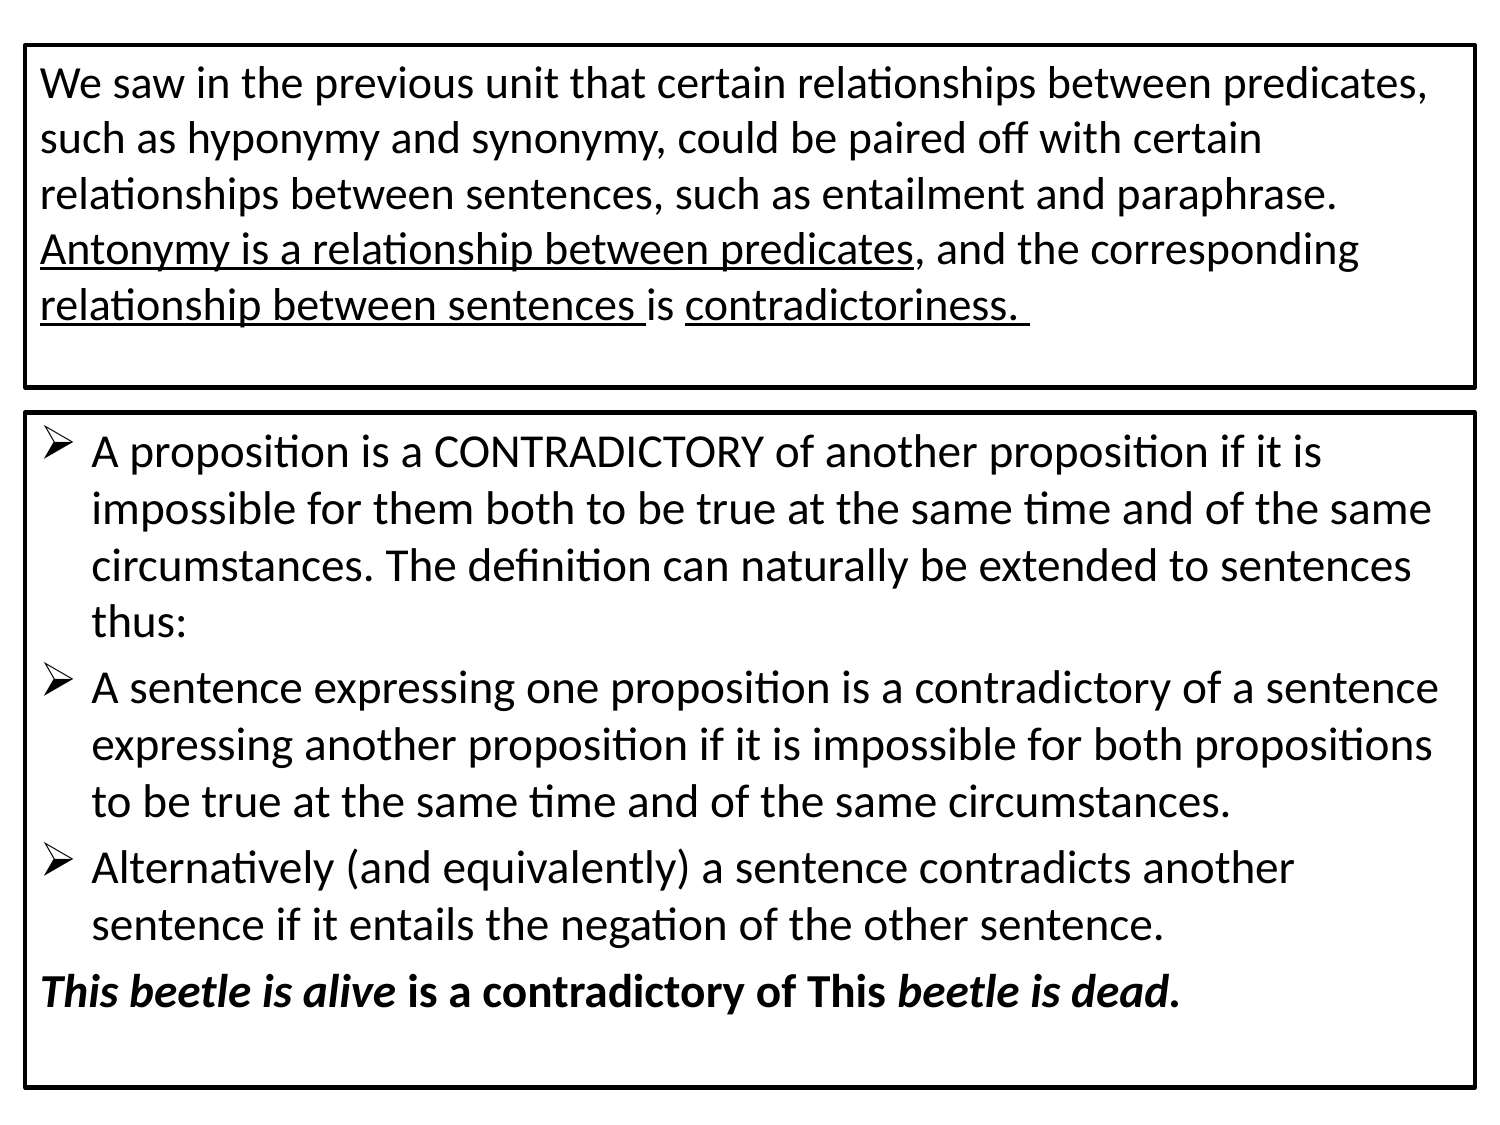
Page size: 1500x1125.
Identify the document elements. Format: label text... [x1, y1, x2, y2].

list A proposition is a CONTRADICTORY of another proposition if it is impossible for them both to be true at the same time and of the same circumstances. The definition can naturally be extended to sentences thus: A sentence expressing one proposition is a contradictory of a sentence expressing another proposition if it is impossible for both propositions to be true at the same time and of the same circumstances. Alternatively (and equivalently) a sentence contradicts another sentence if it entails the negation of the other sentence. This beetle is alive is a contradictory of This beetle is dead. [23, 410, 1477, 1090]
title We saw in the previous unit that certain relationships between predicates, such as hyponymy and synonymy, could be paired off with certain relationships between sentences, such as entailment and paraphrase. Antonymy is a relationship between predicates, and the corresponding relationship between sentences is contradictoriness. [23, 43, 1477, 390]
